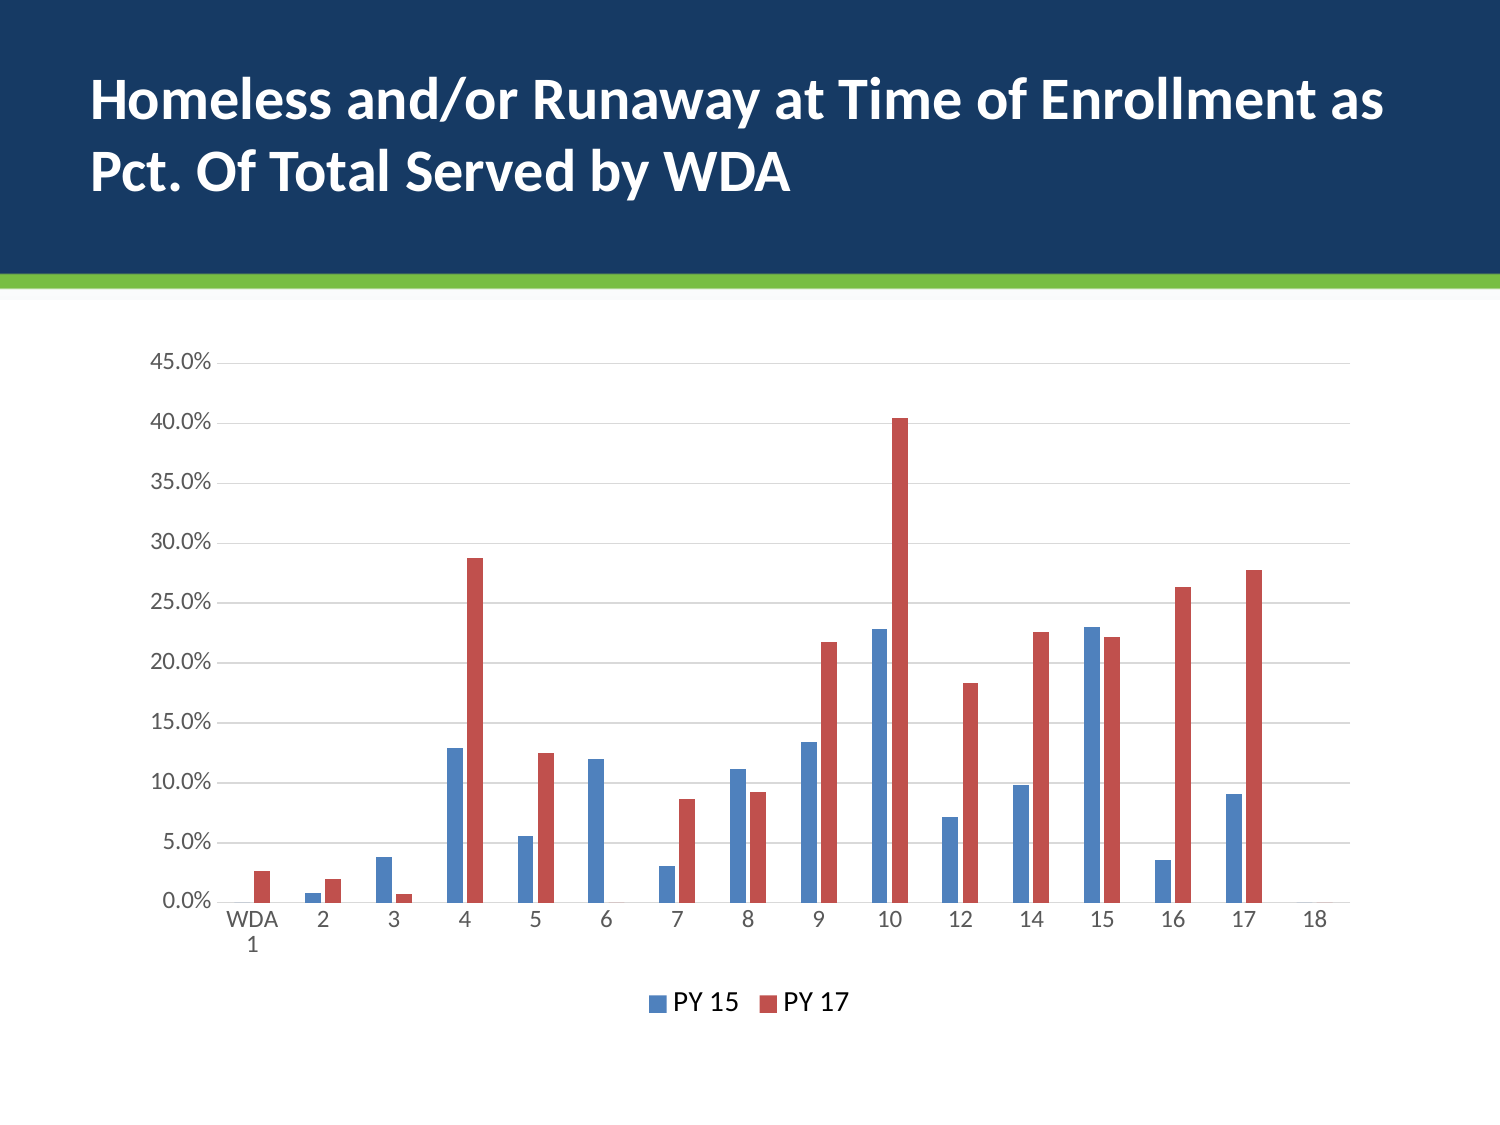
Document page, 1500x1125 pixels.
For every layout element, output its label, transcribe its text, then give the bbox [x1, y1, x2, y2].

picture [0, 0, 1500, 300]
title Homeless and/or Runaway at Time of Enrollment as Pct. Of Total Served by WDA [75, 50, 1425, 213]
chart [124, 337, 1376, 1026]
